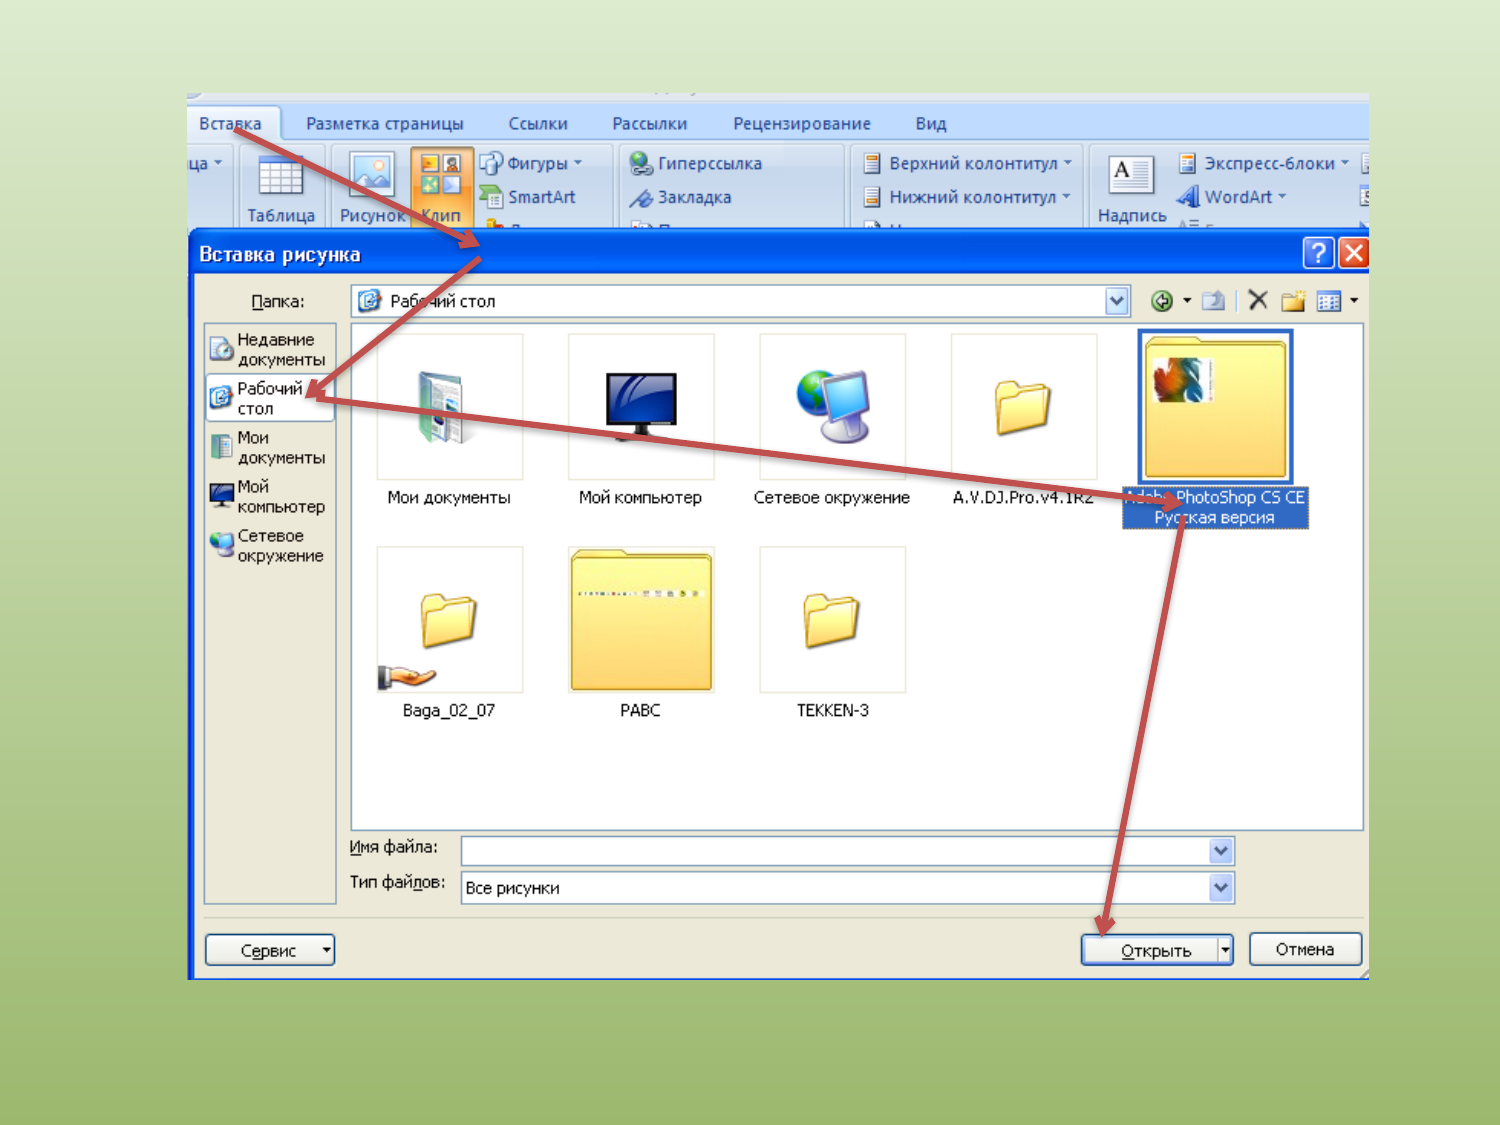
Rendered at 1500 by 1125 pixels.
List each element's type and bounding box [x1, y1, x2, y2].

text_box [304, 257, 481, 399]
picture [187, 93, 1369, 980]
text_box [931, 685, 1354, 768]
text_box [316, 398, 1184, 505]
text_box [234, 128, 481, 247]
